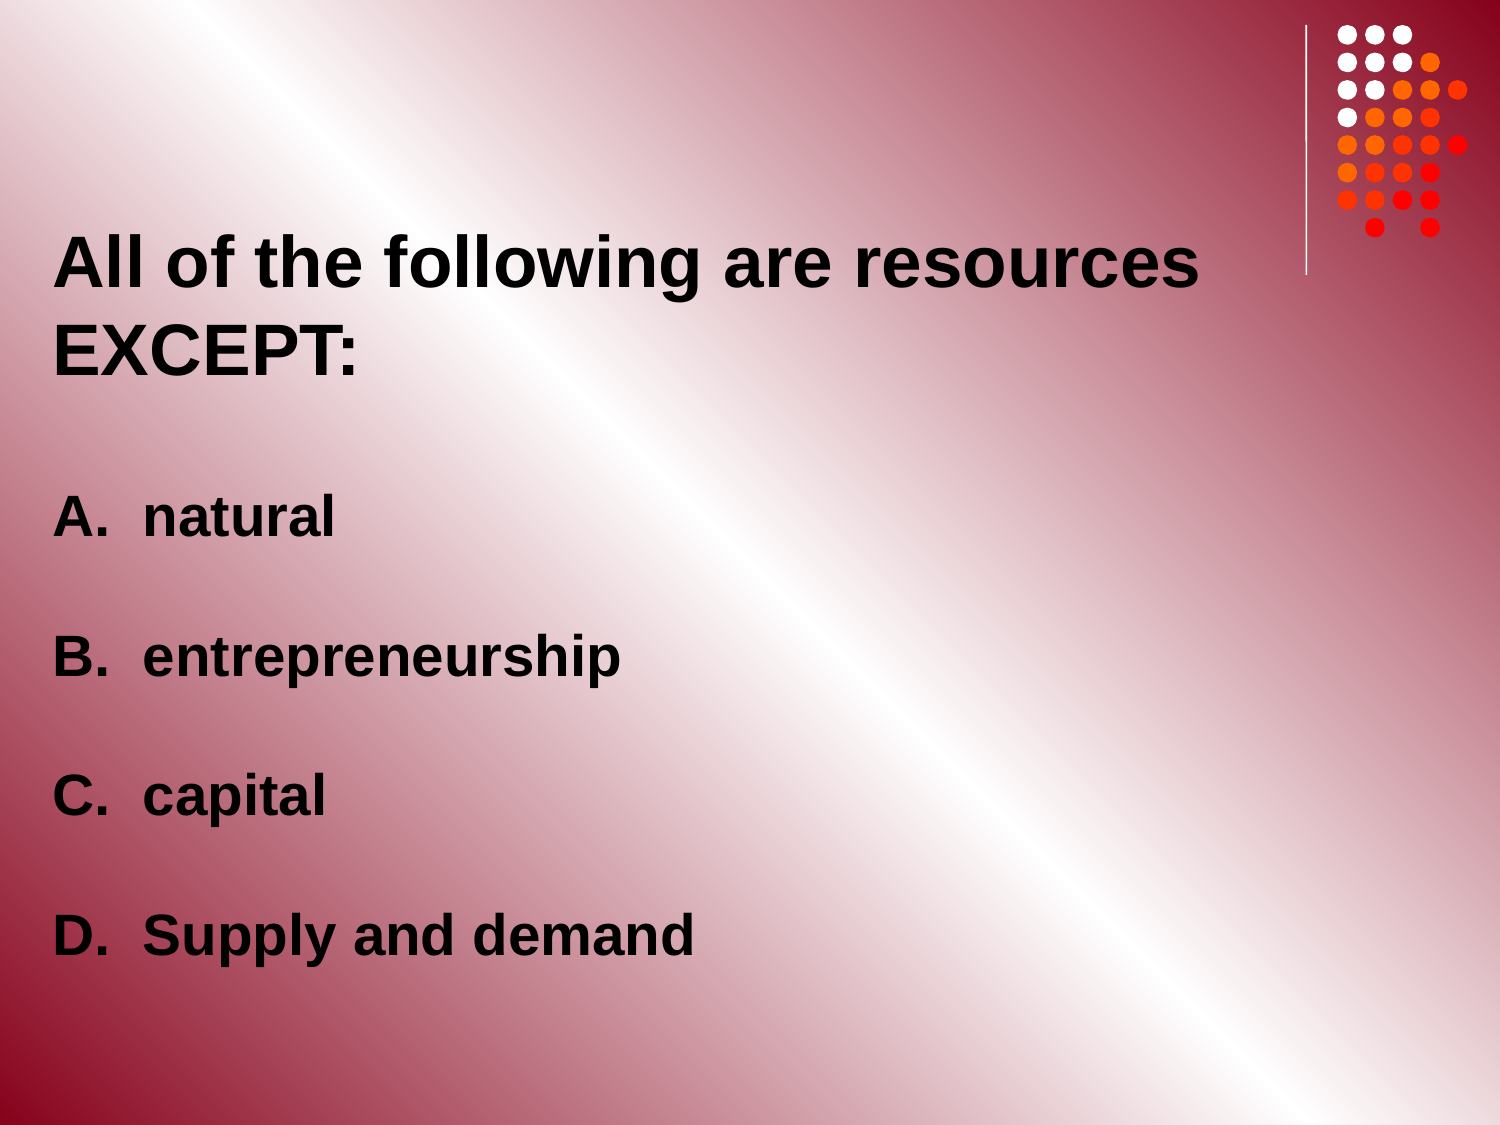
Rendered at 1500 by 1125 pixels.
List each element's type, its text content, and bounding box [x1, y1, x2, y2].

text_box All of the following are resources EXCEPT: A. natural B. entrepreneurship C. capital D. Supply and demand [37, 937, 1313, 1125]
